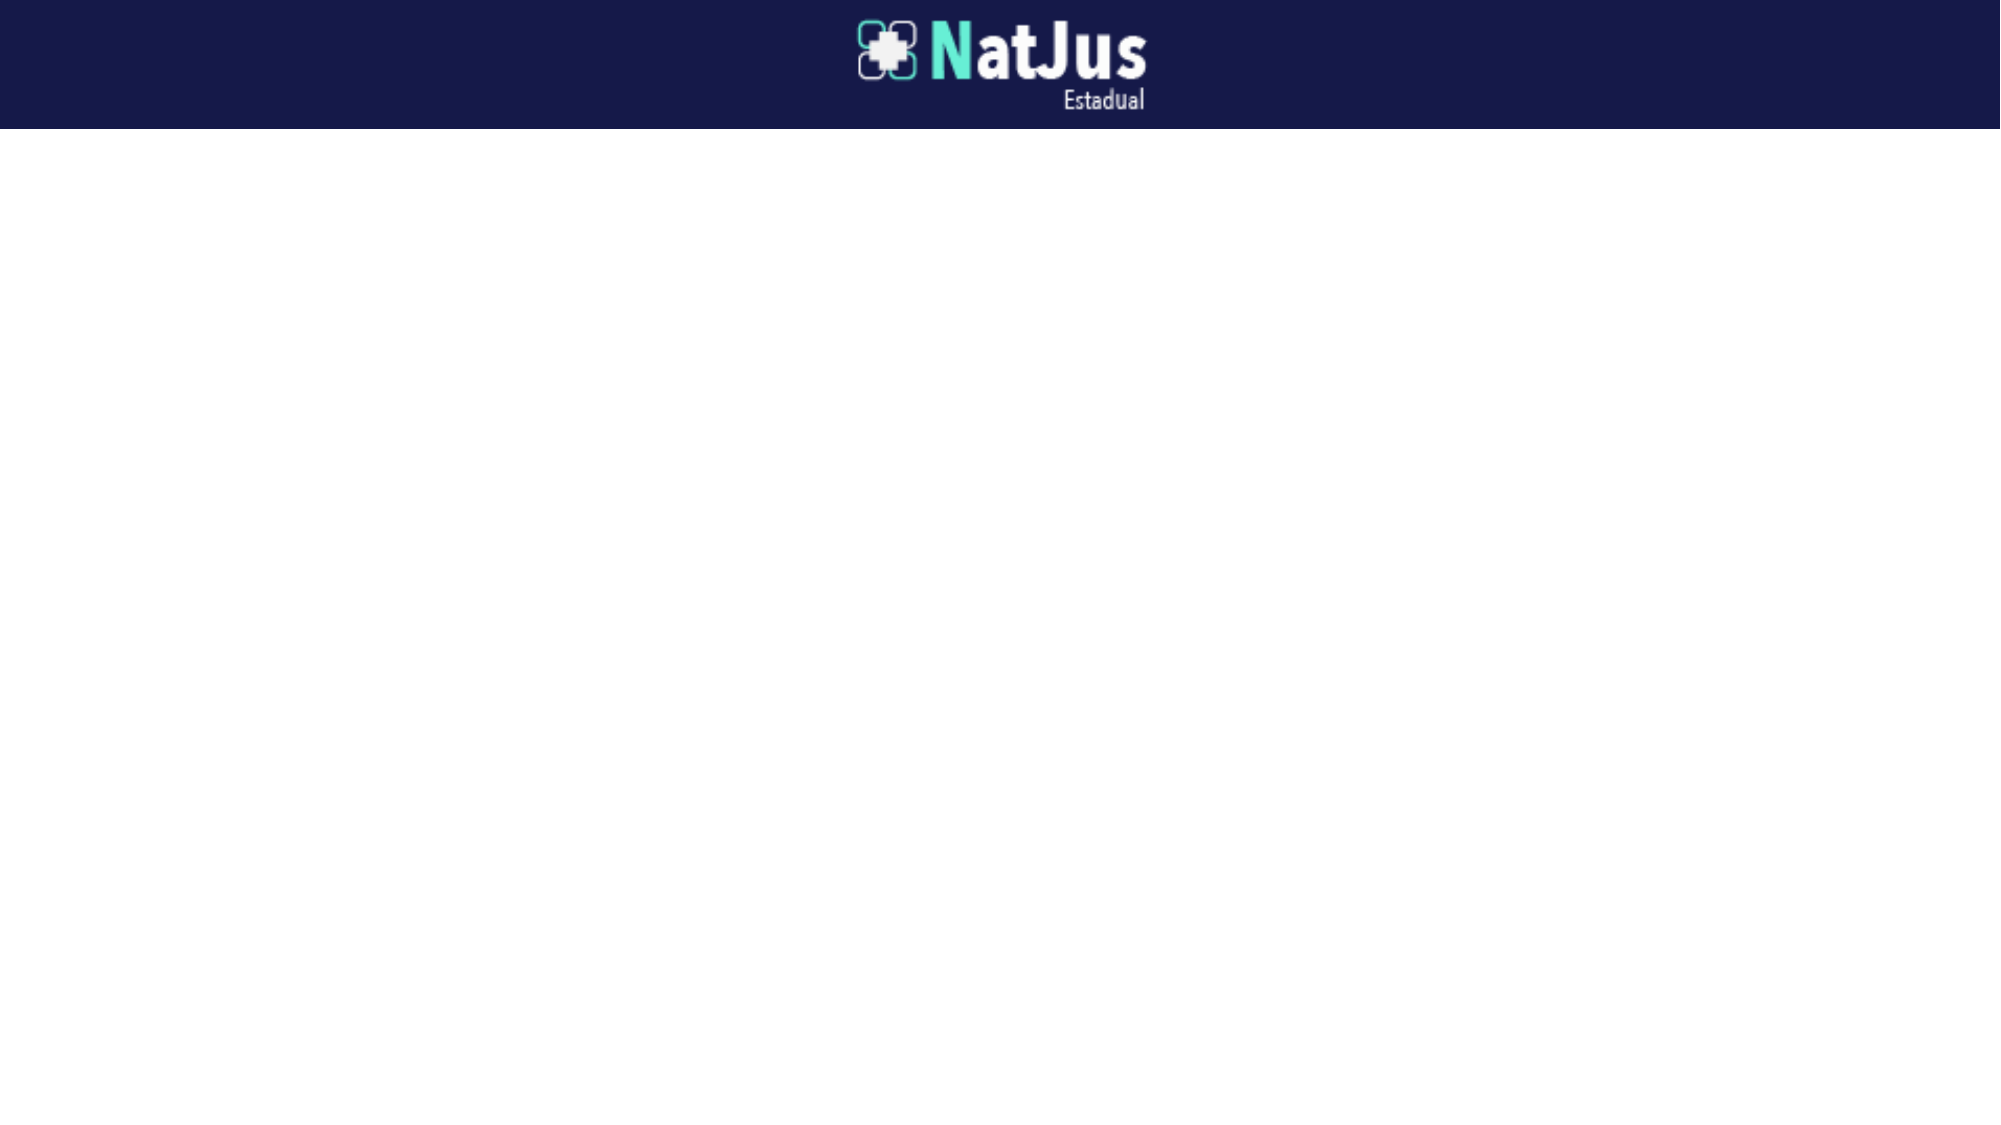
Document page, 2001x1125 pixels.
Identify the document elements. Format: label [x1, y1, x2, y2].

picture [0, 0, 2000, 129]
